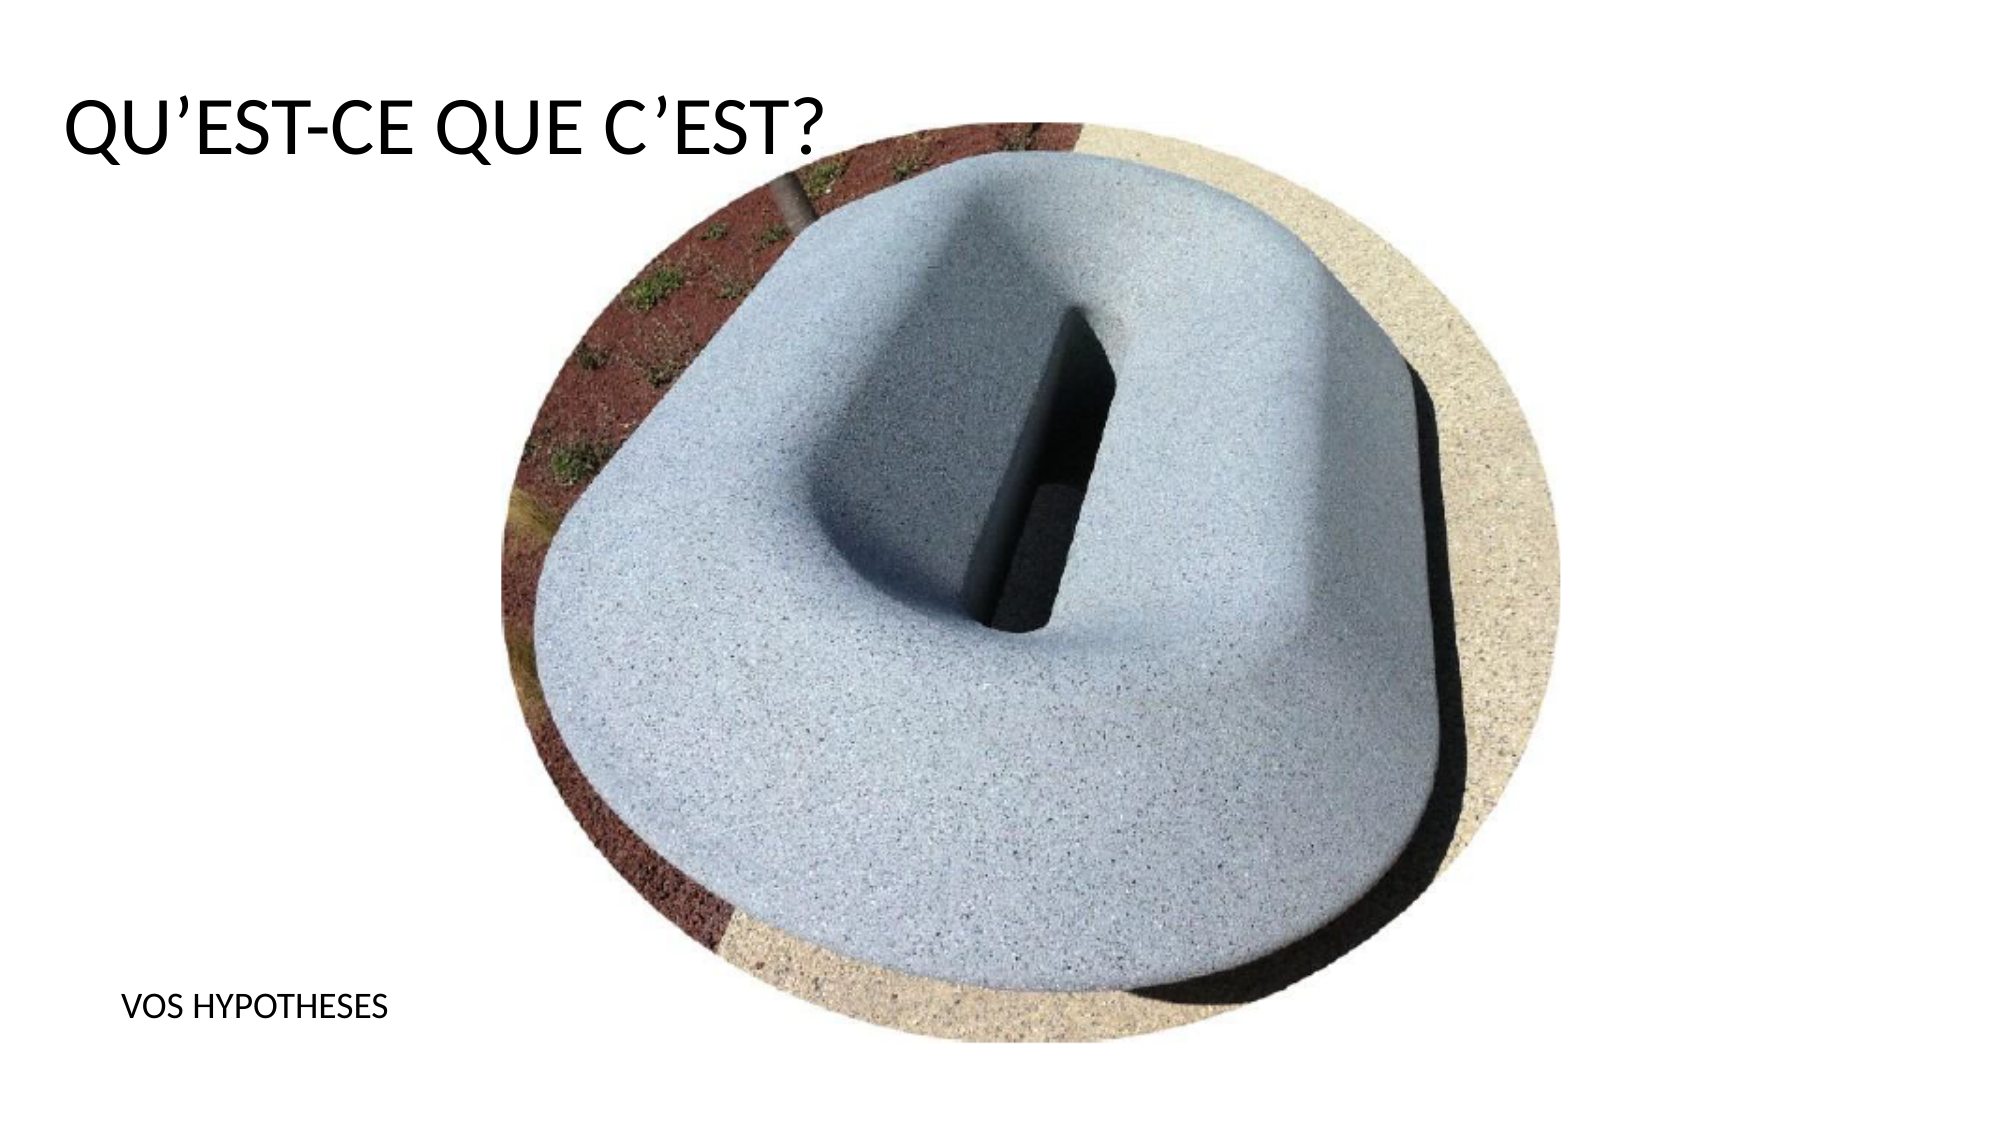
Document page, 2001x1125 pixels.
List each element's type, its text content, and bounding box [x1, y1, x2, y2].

text_box VOS HYPOTHESES [106, 973, 501, 1034]
text_box QU’EST-CE QUE C’EST? [49, 63, 954, 179]
picture [501, 121, 1561, 1058]
